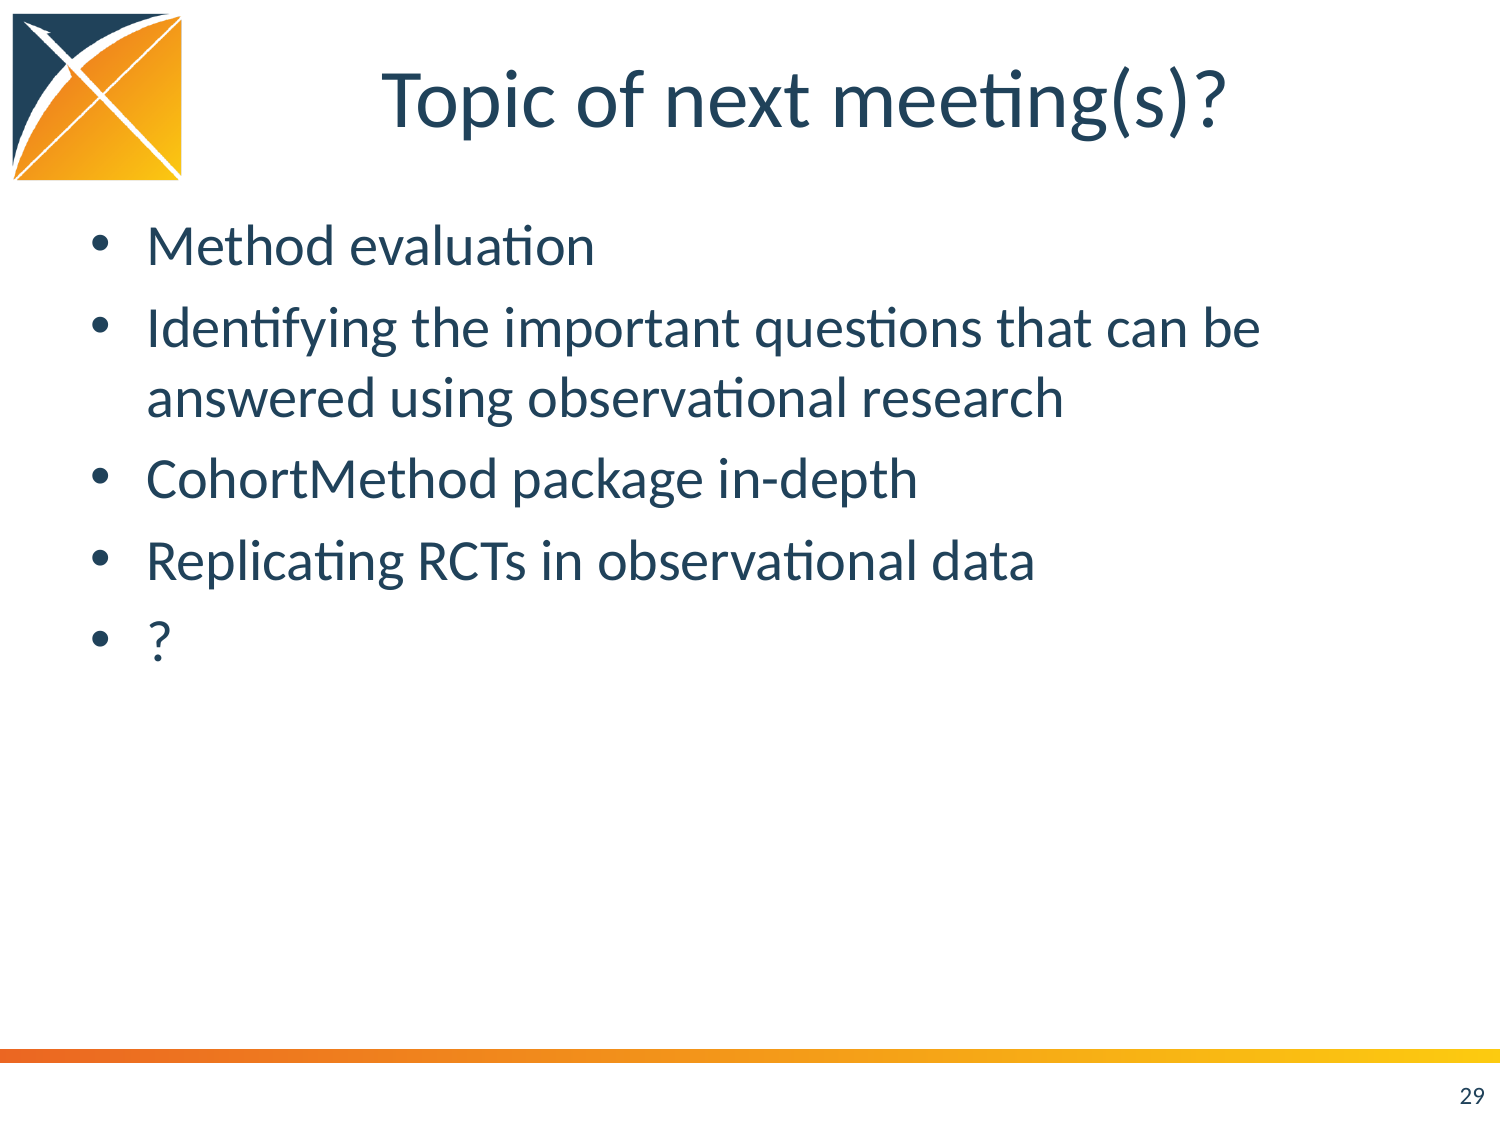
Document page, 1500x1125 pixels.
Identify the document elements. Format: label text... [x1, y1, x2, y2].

slide_number 29 [1149, 1065, 1500, 1125]
list Method evaluation Identifying the important questions that can be answered using observational research CohortMethod package in-depth Replicating RCTs in observational data ? [75, 200, 1425, 1005]
picture [0, 0, 206, 200]
title Topic of next meeting(s)? [187, 24, 1425, 163]
